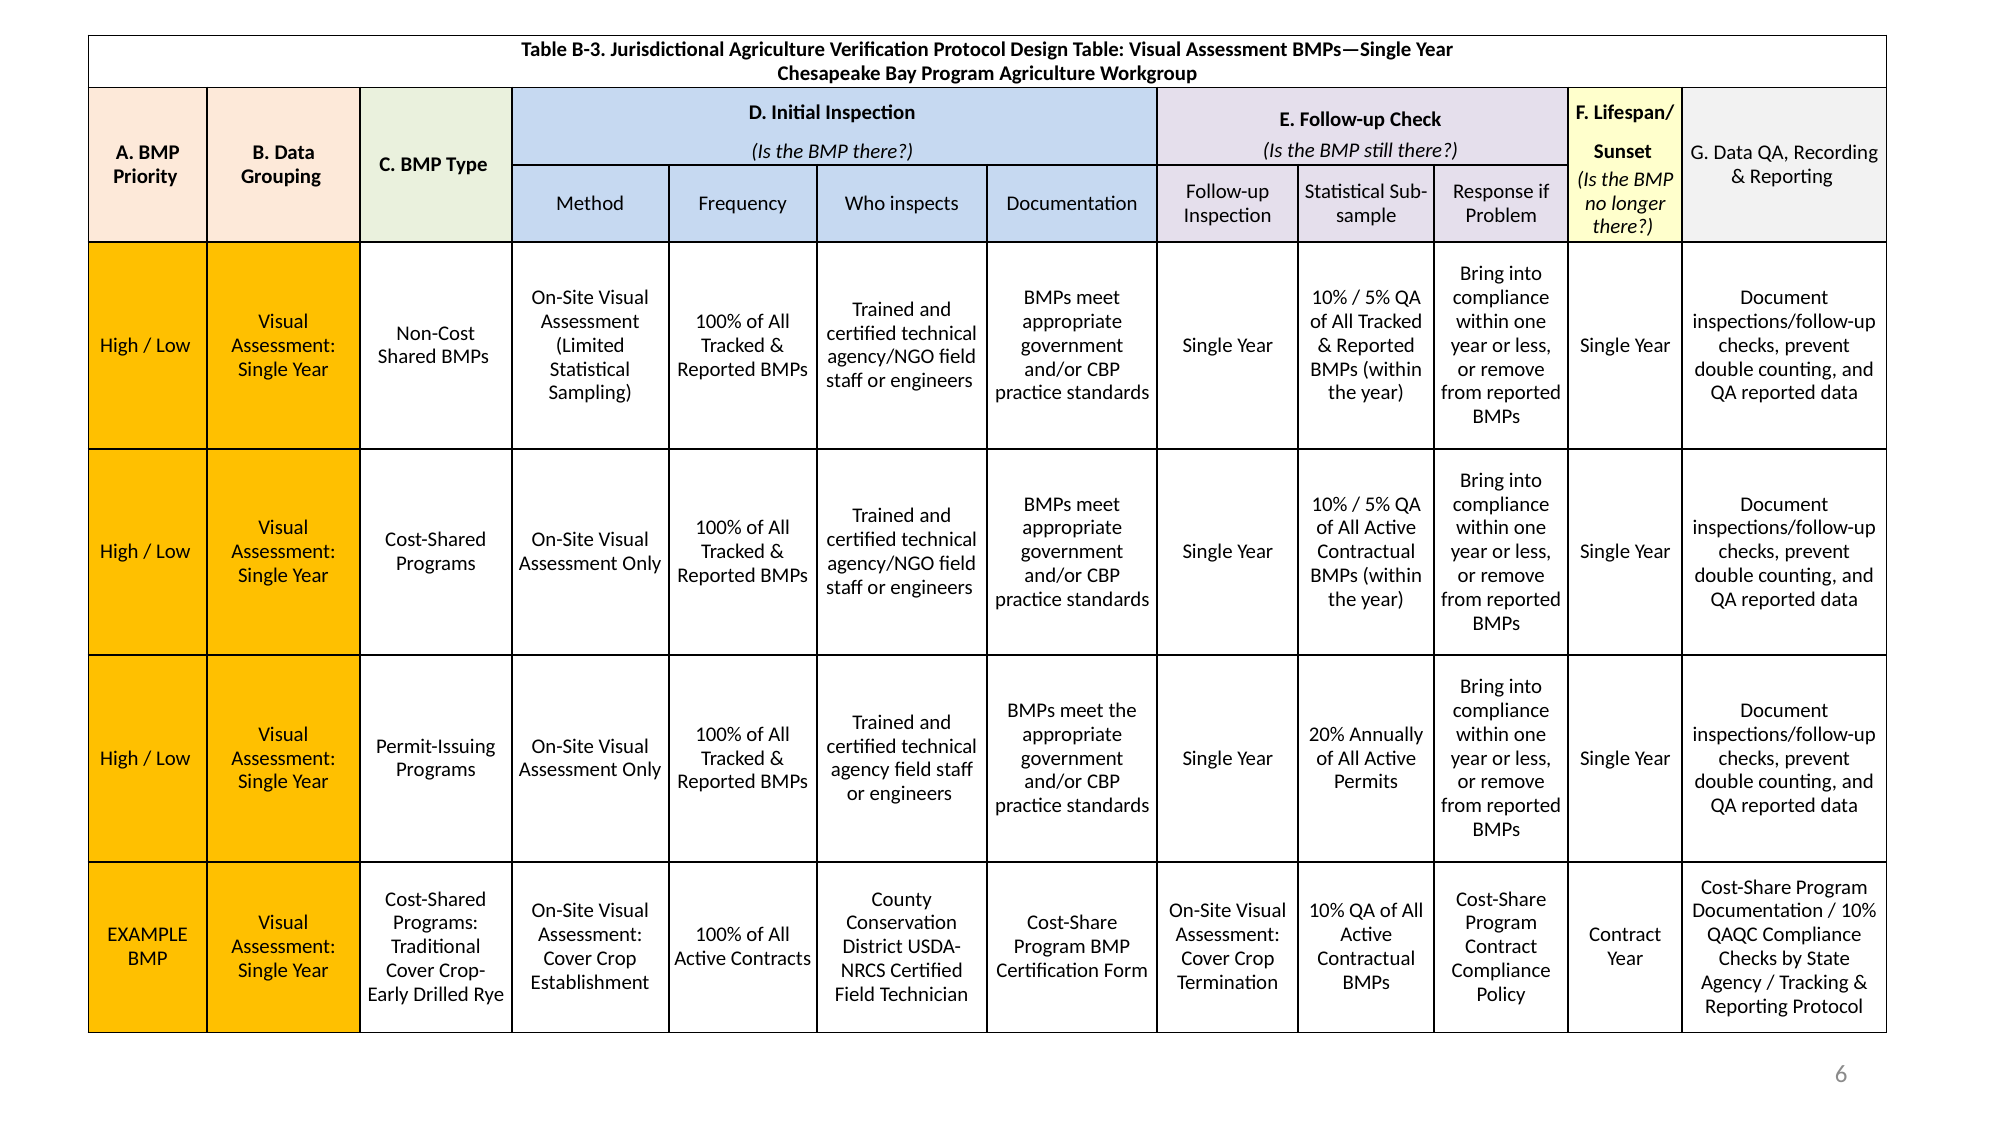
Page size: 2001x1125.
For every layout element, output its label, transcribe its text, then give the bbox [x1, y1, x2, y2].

table_cell Bring into compliance within one year or less, or remove from reported BMPs [1435, 243, 1567, 448]
table_cell Non-Cost Shared BMPs [361, 243, 511, 448]
table_cell A. BMP Priority [89, 88, 206, 241]
table_cell Permit-Issuing Programs [361, 656, 511, 861]
table_cell Single Year [1158, 243, 1297, 448]
table_cell (Is the BMP there?) [513, 154, 1156, 164]
table_cell BMPs meet appropriate government and/or CBP practice standards [988, 243, 1156, 448]
table_cell 10% QA of All Active Contractual BMPs [1299, 863, 1433, 1032]
slide_number 6 [1412, 1042, 1863, 1103]
table_cell Cost-Share Program Documentation / 10% QAQC Compliance Checks by State Agency / Tracking & Reporting Protocol [1683, 863, 1886, 1032]
table_cell On-Site Visual Assessment Only [513, 656, 668, 861]
table_cell (Is the BMP no longer there?) [1569, 165, 1681, 241]
table_cell Single Year [1569, 656, 1681, 861]
table_cell Contract Year [1569, 863, 1681, 1032]
table_cell Visual Assessment: Single Year [208, 656, 359, 861]
table_cell 100% of All Tracked & Reported BMPs [670, 656, 816, 861]
table_cell 20% Annually of All Active Permits [1299, 656, 1433, 861]
table_cell On-Site Visual Assessment: Cover Crop Establishment [513, 863, 668, 1032]
table_cell 100% of All Tracked & Reported BMPs [670, 243, 816, 448]
table_cell High / Low [89, 243, 206, 448]
table_cell C. BMP Type [361, 88, 511, 241]
table_cell Sunset [1569, 154, 1681, 165]
table_cell Frequency [670, 166, 816, 241]
table_cell On-Site Visual Assessment: Cover Crop Termination [1158, 863, 1297, 1032]
table_cell Document inspections/follow-up checks, prevent double counting, and QA reported data [1683, 450, 1886, 654]
table_cell Visual Assessment: Single Year [208, 863, 359, 1032]
table_cell On-Site Visual Assessment (Limited Statistical Sampling) [513, 243, 668, 448]
table_cell Cost-Shared Programs: Traditional Cover Crop- Early Drilled Rye [361, 863, 511, 1032]
table_cell Cost-Share Program BMP Certification Form [988, 863, 1156, 1032]
table_cell High / Low [89, 450, 206, 654]
table_cell Who inspects [818, 166, 986, 241]
table_cell 100% of All Active Contracts [670, 863, 816, 1032]
table_cell Document inspections/follow-up checks, prevent double counting, and QA reported data [1683, 656, 1886, 861]
table_cell 10% / 5% QA of All Active Contractual BMPs (within the year) [1299, 450, 1433, 654]
table_cell Single Year [1569, 243, 1681, 448]
text_box [362, 48, 2000, 154]
table_cell Single Year [1569, 450, 1681, 654]
table_cell Follow-up Inspection [1158, 166, 1297, 241]
table_cell Trained and certified technical agency/NGO field staff or engineers [818, 243, 986, 448]
table_cell County Conservation District USDA-NRCS Certified Field Technician [818, 863, 986, 1032]
table_cell G. Data QA, Recording & Reporting [1683, 154, 1886, 241]
table_cell Visual Assessment: Single Year [208, 243, 359, 448]
table_cell Bring into compliance within one year or less, or remove from reported BMPs [1435, 656, 1567, 861]
table_cell (Is the BMP still there?) [1158, 154, 1567, 164]
table_cell BMPs meet the appropriate government and/or CBP practice standards [988, 656, 1156, 861]
table_cell B. Data Grouping [208, 88, 359, 241]
table_cell 10% / 5% QA of All Tracked & Reported BMPs (within the year) [1299, 243, 1433, 448]
table_cell Trained and certified technical agency/NGO field staff or engineers [818, 450, 986, 654]
table_cell High / Low [89, 656, 206, 861]
table_cell Document inspections/follow-up checks, prevent double counting, and QA reported data [1683, 243, 1886, 448]
table_cell Bring into compliance within one year or less, or remove from reported BMPs [1435, 450, 1567, 654]
table_cell BMPs meet appropriate government and/or CBP practice standards [988, 450, 1156, 654]
table_cell Cost-Share Program Contract Compliance Policy [1435, 863, 1567, 1032]
table_cell 100% of All Tracked & Reported BMPs [670, 450, 816, 654]
table_cell Method [513, 166, 668, 241]
table_cell Visual Assessment: Single Year [208, 450, 359, 654]
table_cell Documentation [988, 166, 1156, 241]
table_cell Statistical Sub-sample [1299, 166, 1433, 241]
table_cell On-Site Visual Assessment Only [513, 450, 668, 654]
table_cell Response if Problem [1435, 166, 1567, 241]
table_cell Single Year [1158, 450, 1297, 654]
table_cell Single Year [1158, 656, 1297, 861]
table_cell Trained and certified technical agency field staff or engineers [818, 656, 986, 861]
table_cell Cost-Shared Programs [361, 450, 511, 654]
table_cell EXAMPLE BMP [89, 863, 206, 1032]
table_header Table B-3. Jurisdictional Agriculture Verification Protocol Design Table: Visual Assessment BMPs—Single Year Chesapeake Bay Program Agriculture Workgroup [89, 36, 1886, 87]
